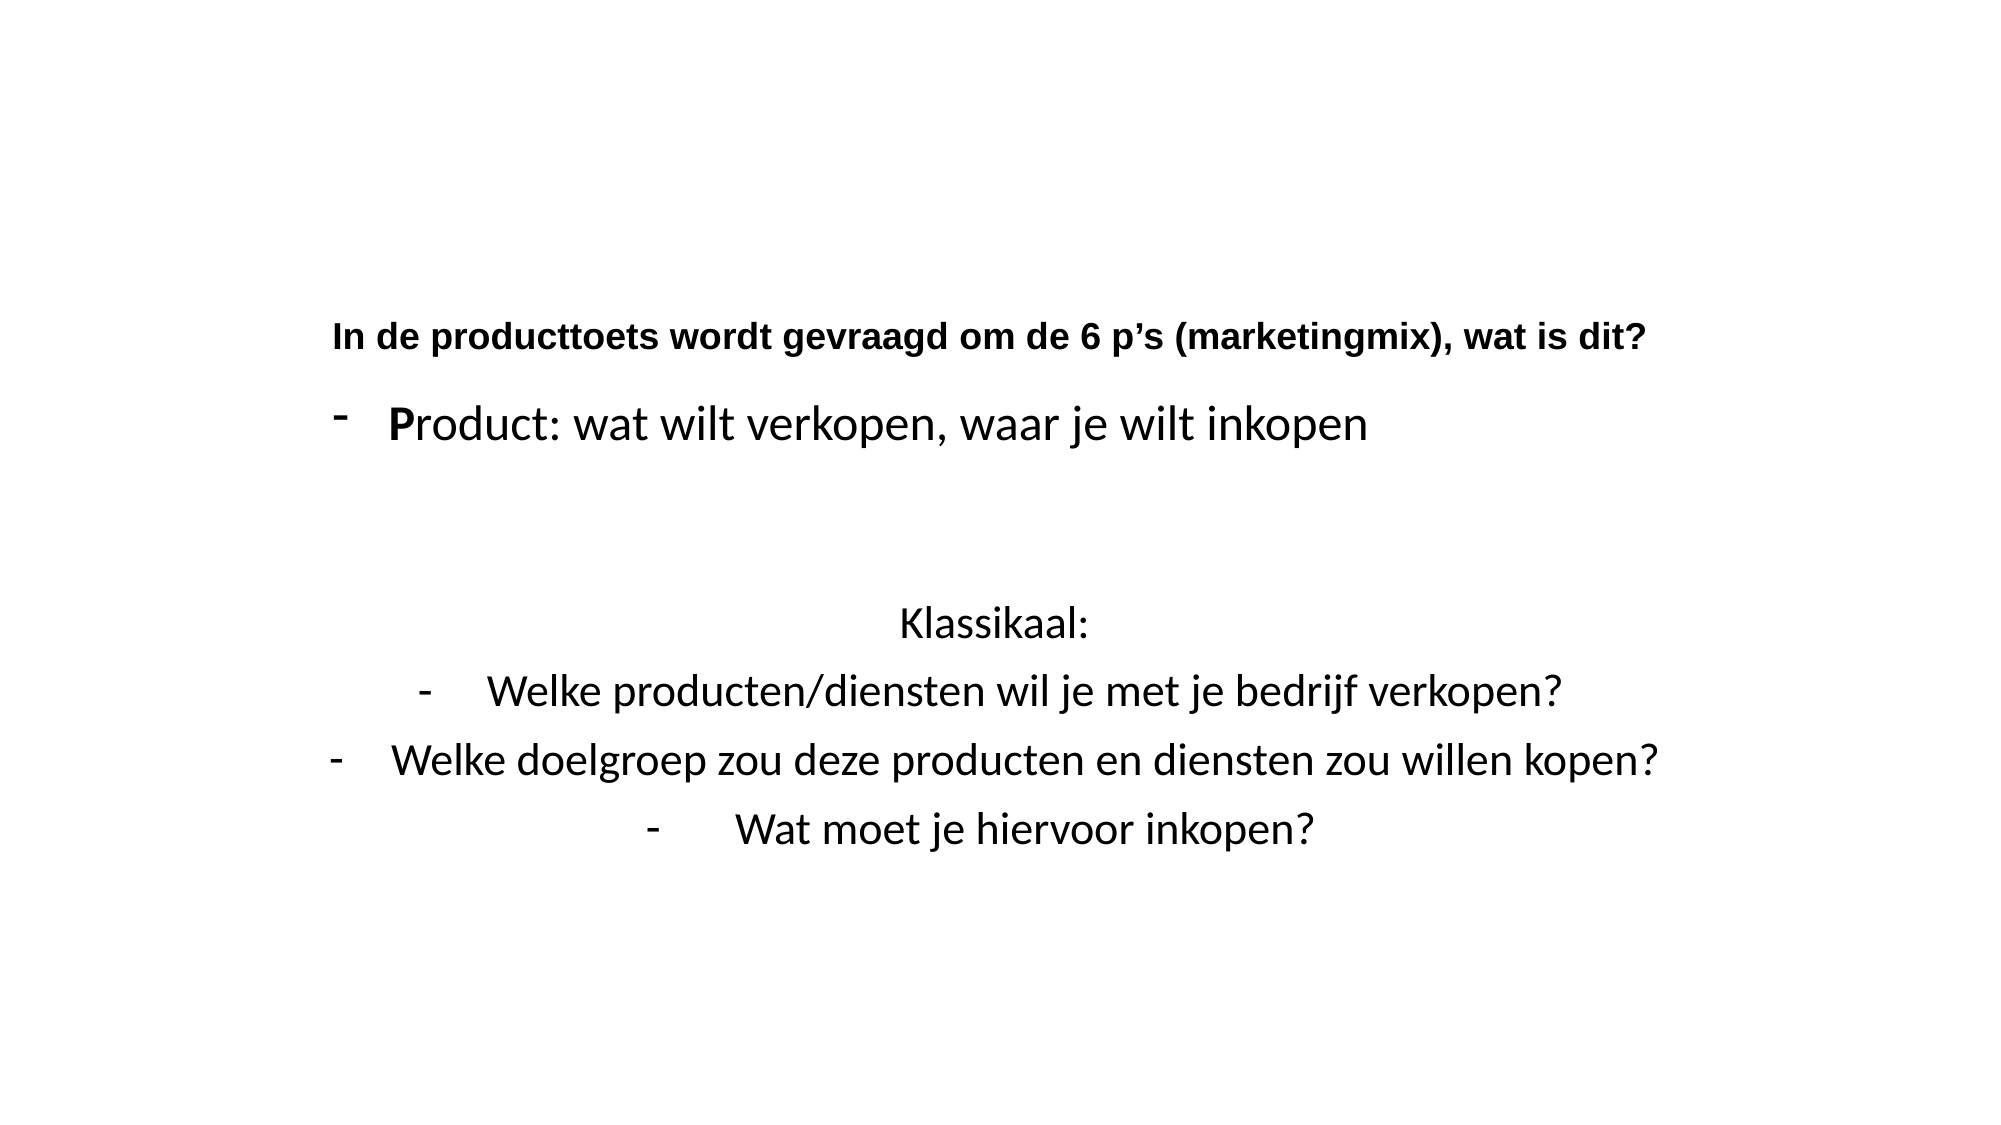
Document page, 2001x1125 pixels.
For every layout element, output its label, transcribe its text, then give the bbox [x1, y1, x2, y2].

text_box In de producttoets wordt gevraagd om de 6 p’s (marketingmix), wat is dit? Product: wat wilt verkopen, waar je wilt inkopen [317, 297, 1750, 459]
subtitle Klassikaal: Welke producten/diensten wil je met je bedrijf verkopen? Welke doelgroep zou deze producten en diensten zou willen kopen? Wat moet je hiervoor inkopen? [249, 590, 1750, 863]
